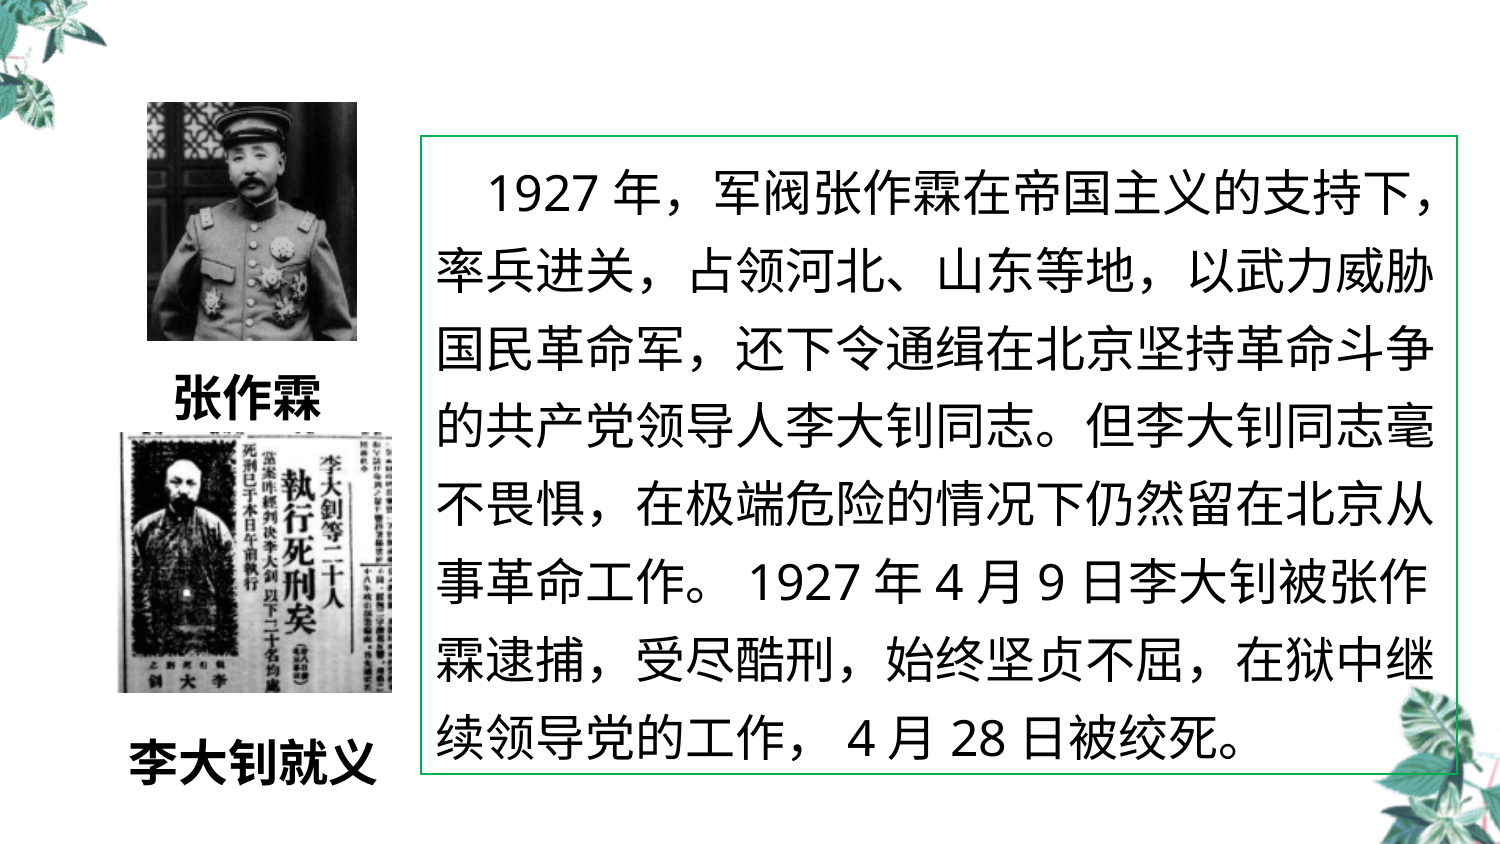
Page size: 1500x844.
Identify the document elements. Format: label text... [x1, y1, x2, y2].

text_box 李大钊就义 [113, 706, 421, 800]
text_box 1927年，军阀张作霖在帝国主义的支持下，率兵进关，占领河北、山东等地，以武力威胁国民革命军，还下令通缉在北京坚持革命斗争的共产党领导人李大钊同志。但李大钊同志毫不畏惧，在极端危险的情况下仍然留在北京从事革命工作。1927年4月9日李大钊被张作霖逮捕，受尽酷刑，始终坚贞不屈，在狱中继续领导党的工作，4月28日被绞死。 [420, 135, 1458, 775]
picture [1297, 595, 1500, 844]
picture [147, 102, 358, 342]
picture [113, 432, 392, 694]
text_box 张作霖 [157, 350, 348, 430]
picture [0, 0, 148, 167]
